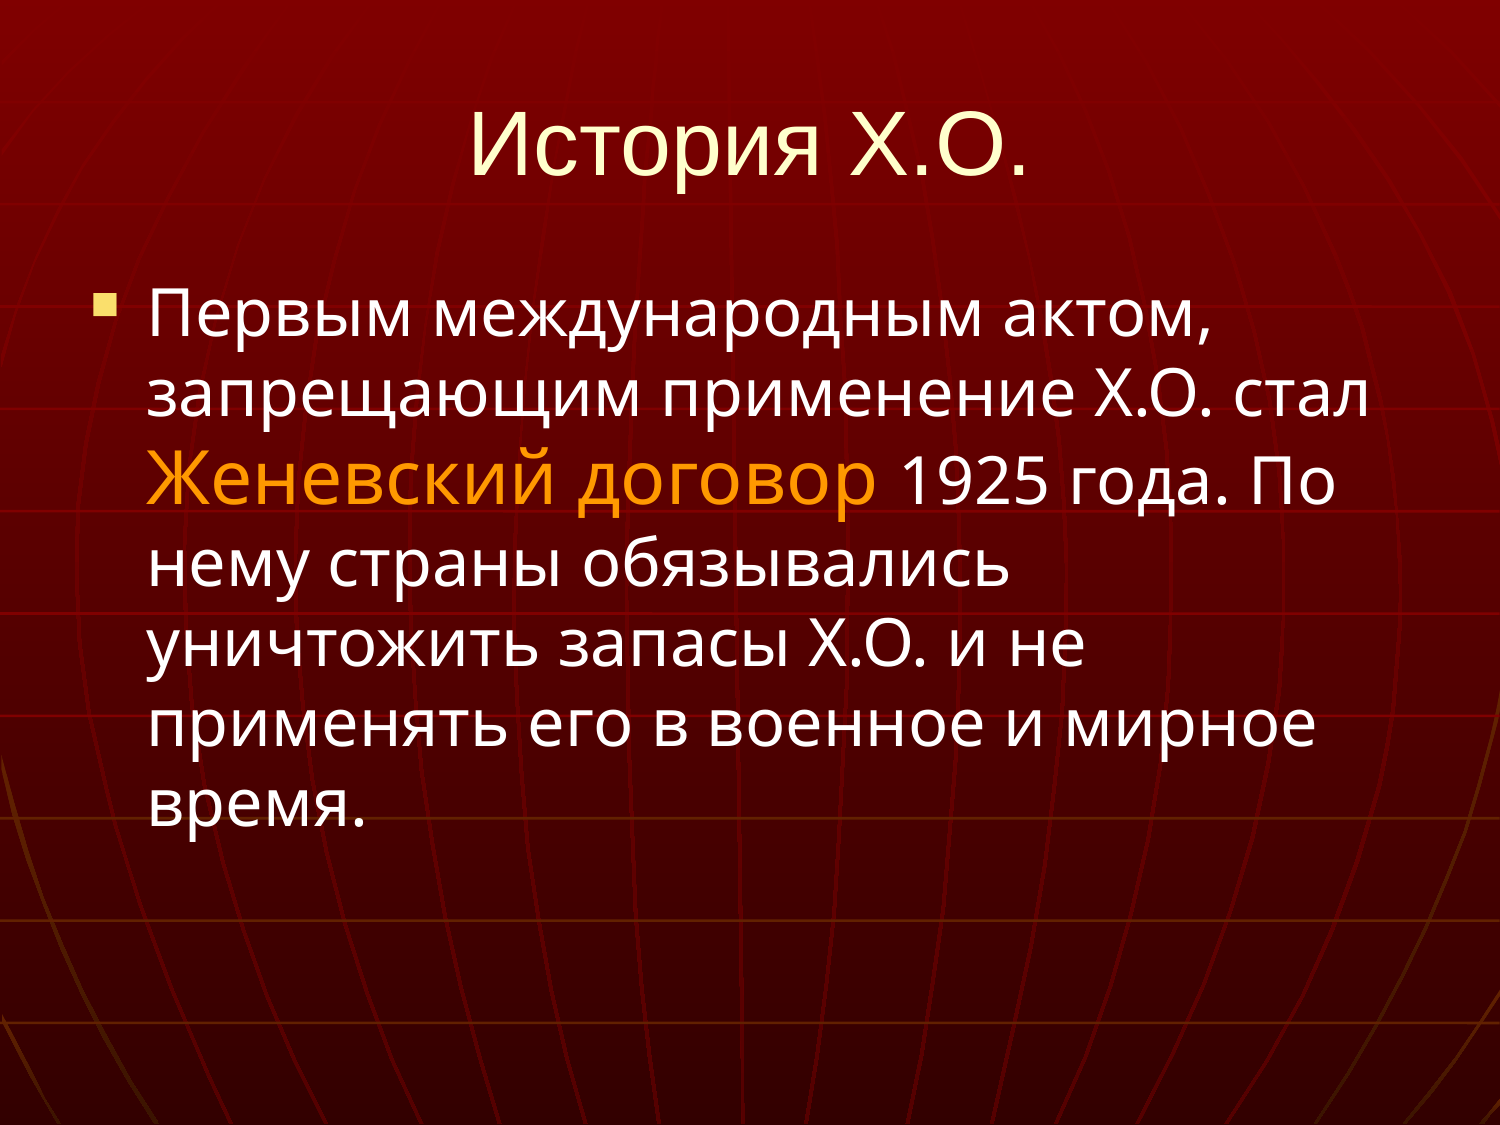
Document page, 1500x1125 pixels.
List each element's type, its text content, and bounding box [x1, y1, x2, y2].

list Первым международным актом, запрещающим применение Х.О. стал Женевский договор 1925 года. По нему страны обязывались уничтожить запасы Х.О. и не применять его в военное и мирное время. [74, 262, 1426, 1006]
title История Х.О. [74, 45, 1426, 233]
